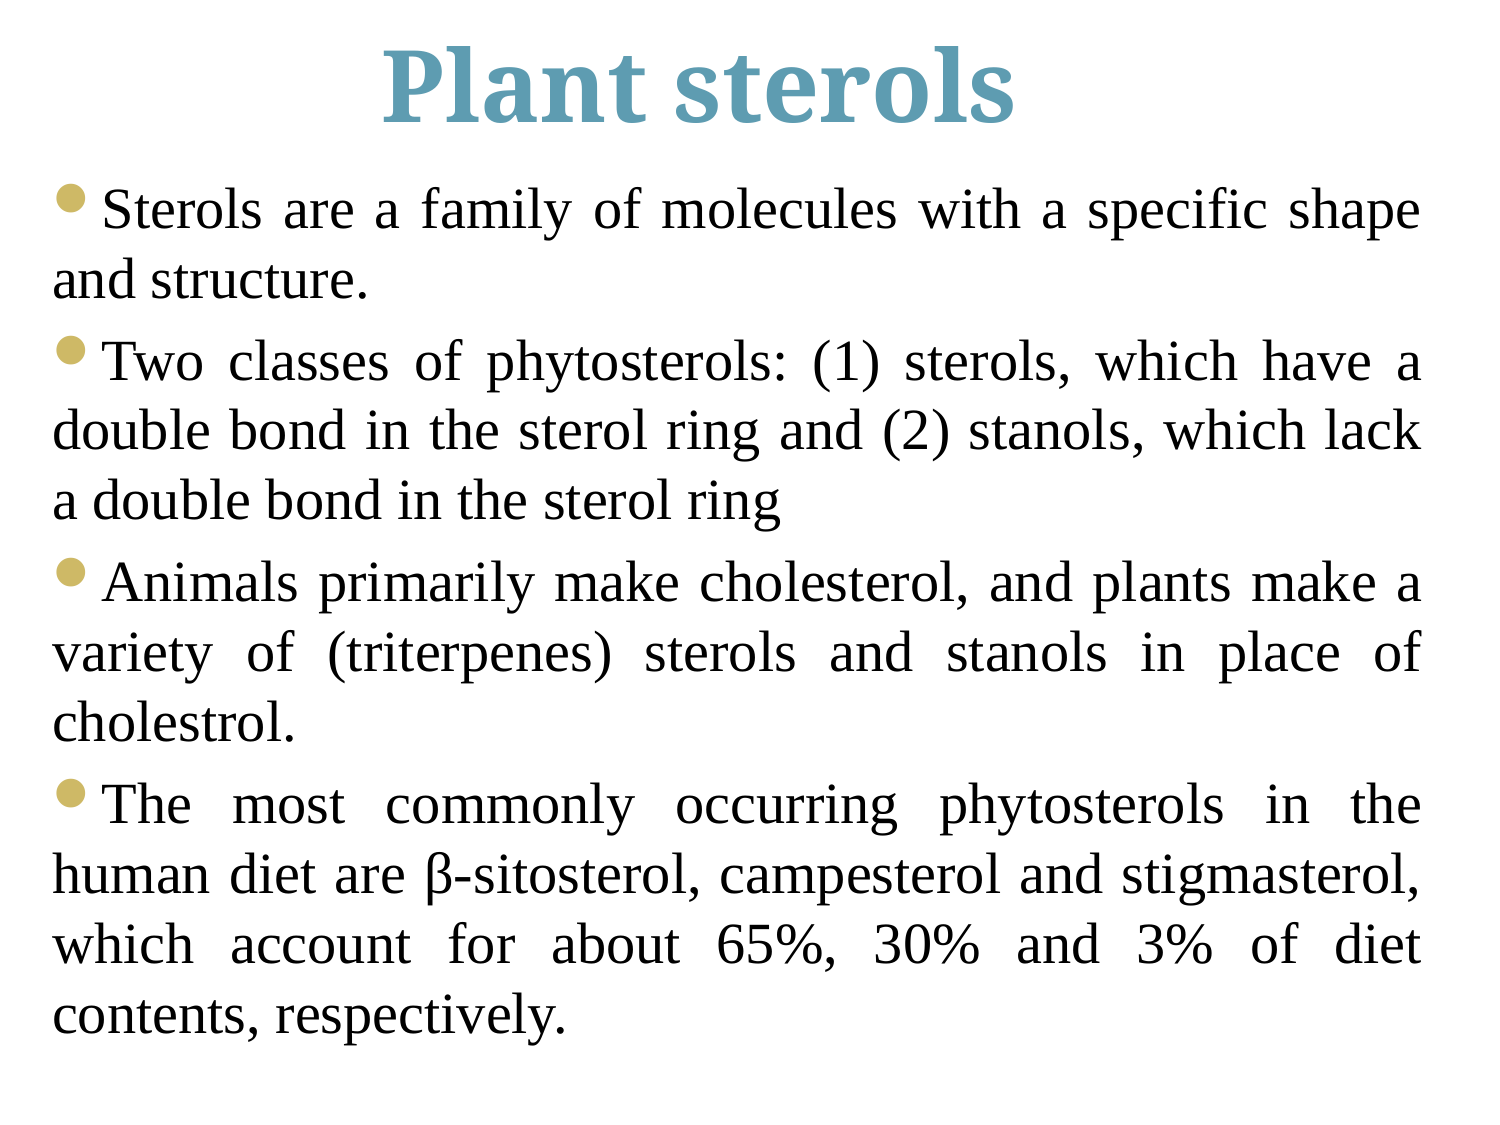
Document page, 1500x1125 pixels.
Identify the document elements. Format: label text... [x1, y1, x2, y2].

list Sterols are a family of molecules with a specific shape and structure. Two classes of phytosterols: (1) sterols, which have a double bond in the sterol ring and (2) stanols, which lack a double bond in the sterol ring Animals primarily make cholesterol, and plants make a variety of (triterpenes) sterols and stanols in place of cholestrol. The most commonly occurring phytosterols in the human diet are β-sitosterol, campesterol and stigmasterol, which account for about 65%, 30% and 3% of diet contents, respectively. [37, 162, 1438, 1088]
slide_number 24 [715, 168, 791, 241]
title Plant sterols [24, 24, 1375, 150]
